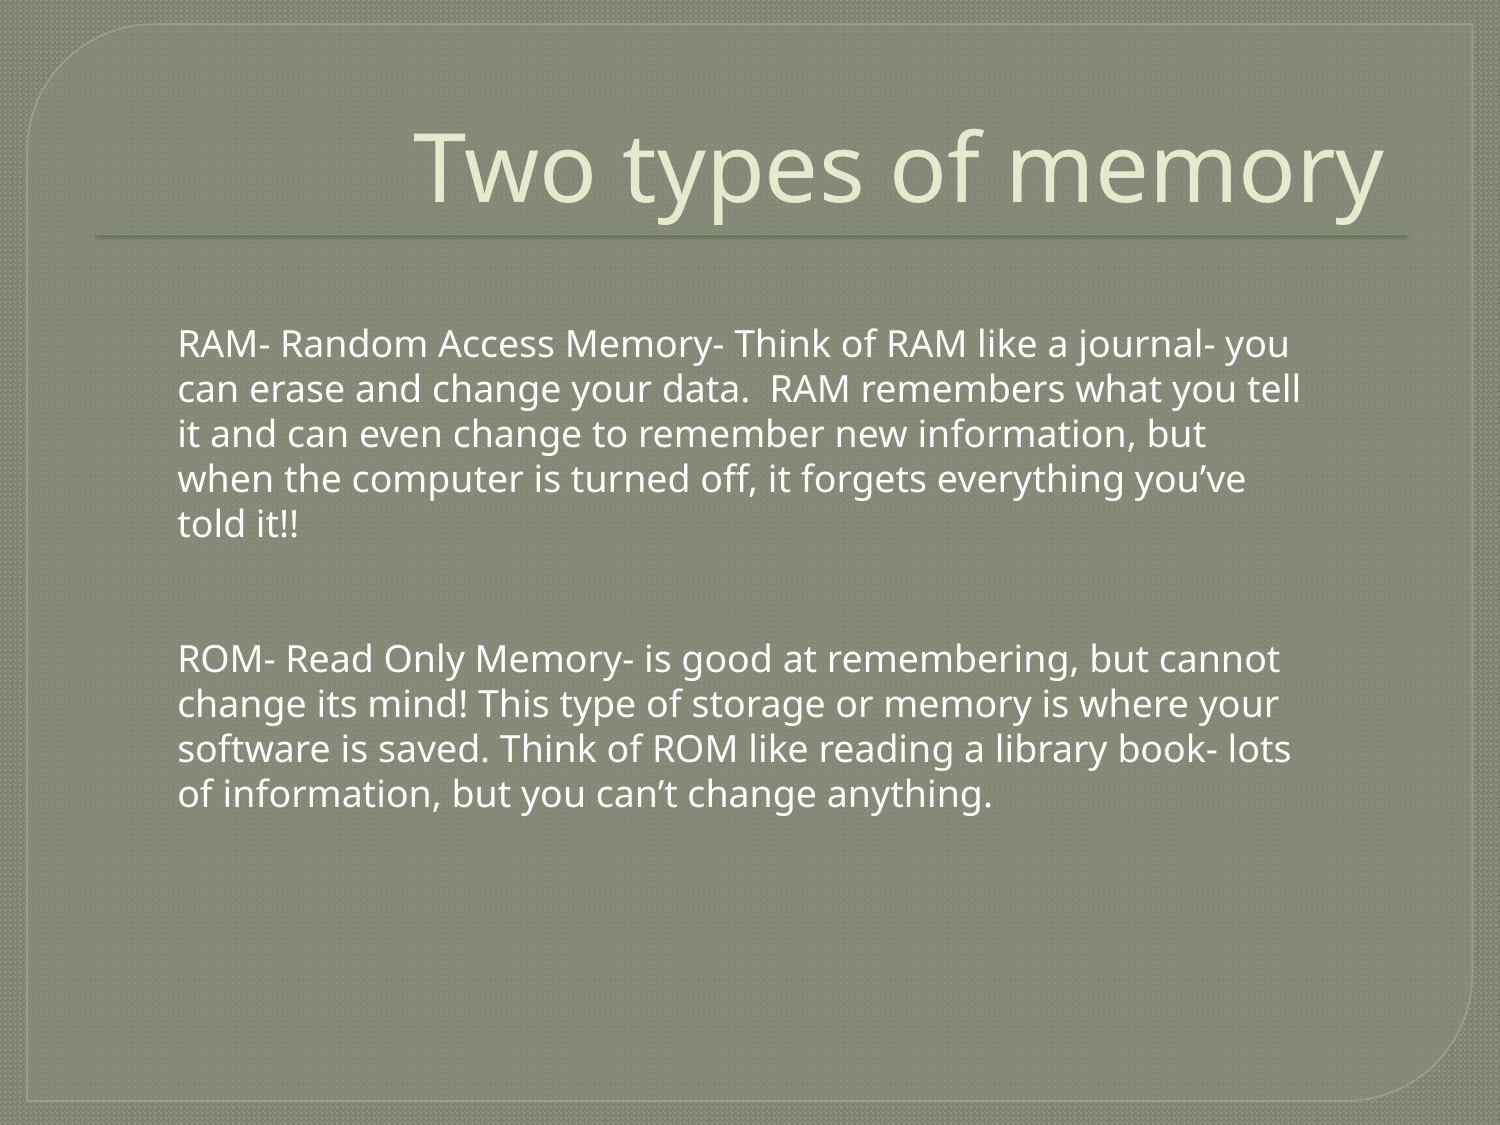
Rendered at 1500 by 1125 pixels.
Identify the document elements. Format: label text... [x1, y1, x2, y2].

text_box RAM- Random Access Memory- Think of RAM like a journal- you can erase and change your data. RAM remembers what you tell it and can even change to remember new information, but when the computer is turned off, it forgets everything you’ve told it!! ROM- Read Only Memory- is good at remembering, but cannot change its mind! This type of storage or memory is where your software is saved. Think of ROM like reading a library book- lots of information, but you can’t change anything. [162, 312, 1325, 823]
title Two types of memory [75, 41, 1425, 229]
